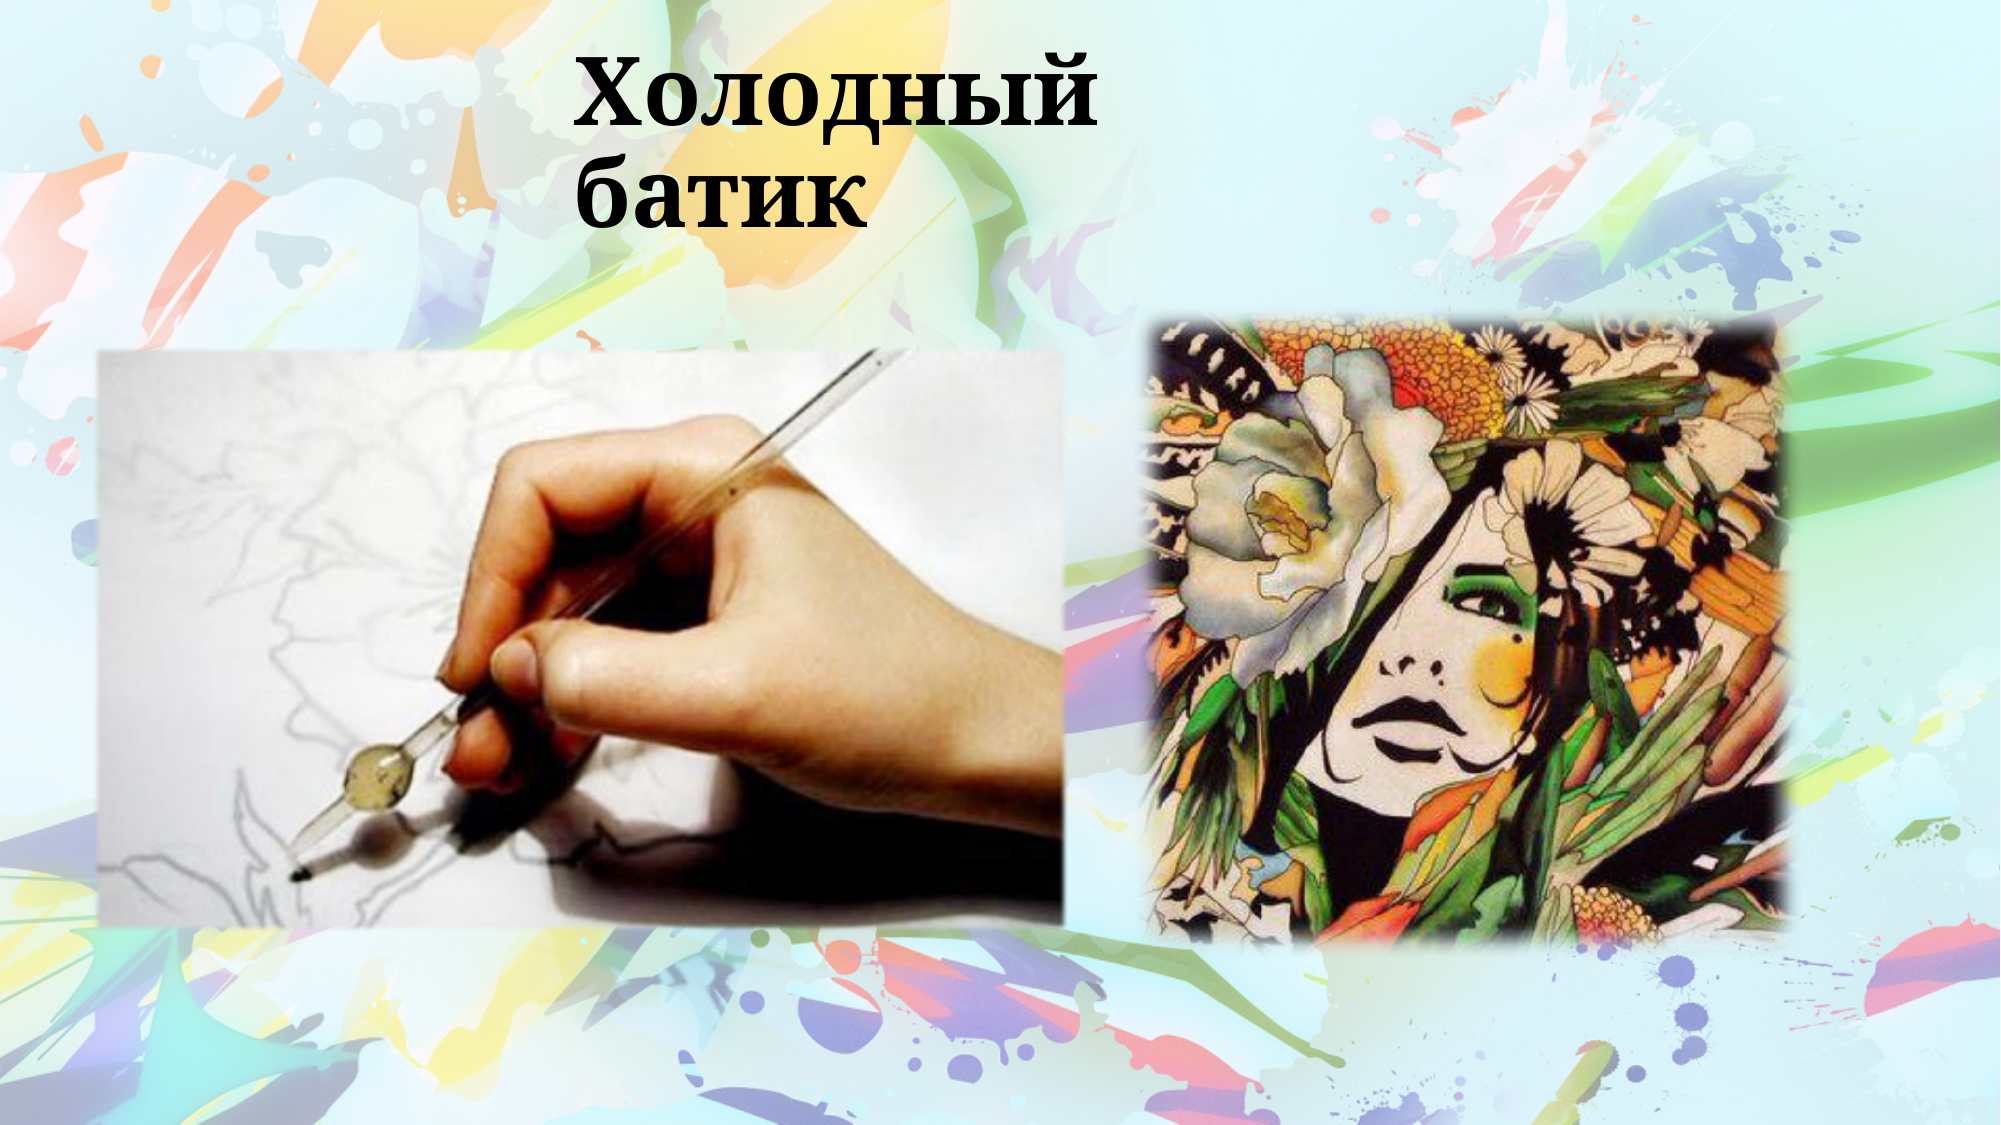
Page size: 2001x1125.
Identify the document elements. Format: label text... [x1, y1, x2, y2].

title Холодный батик [558, 35, 1417, 256]
picture [1133, 306, 1803, 958]
picture [93, 346, 1068, 932]
